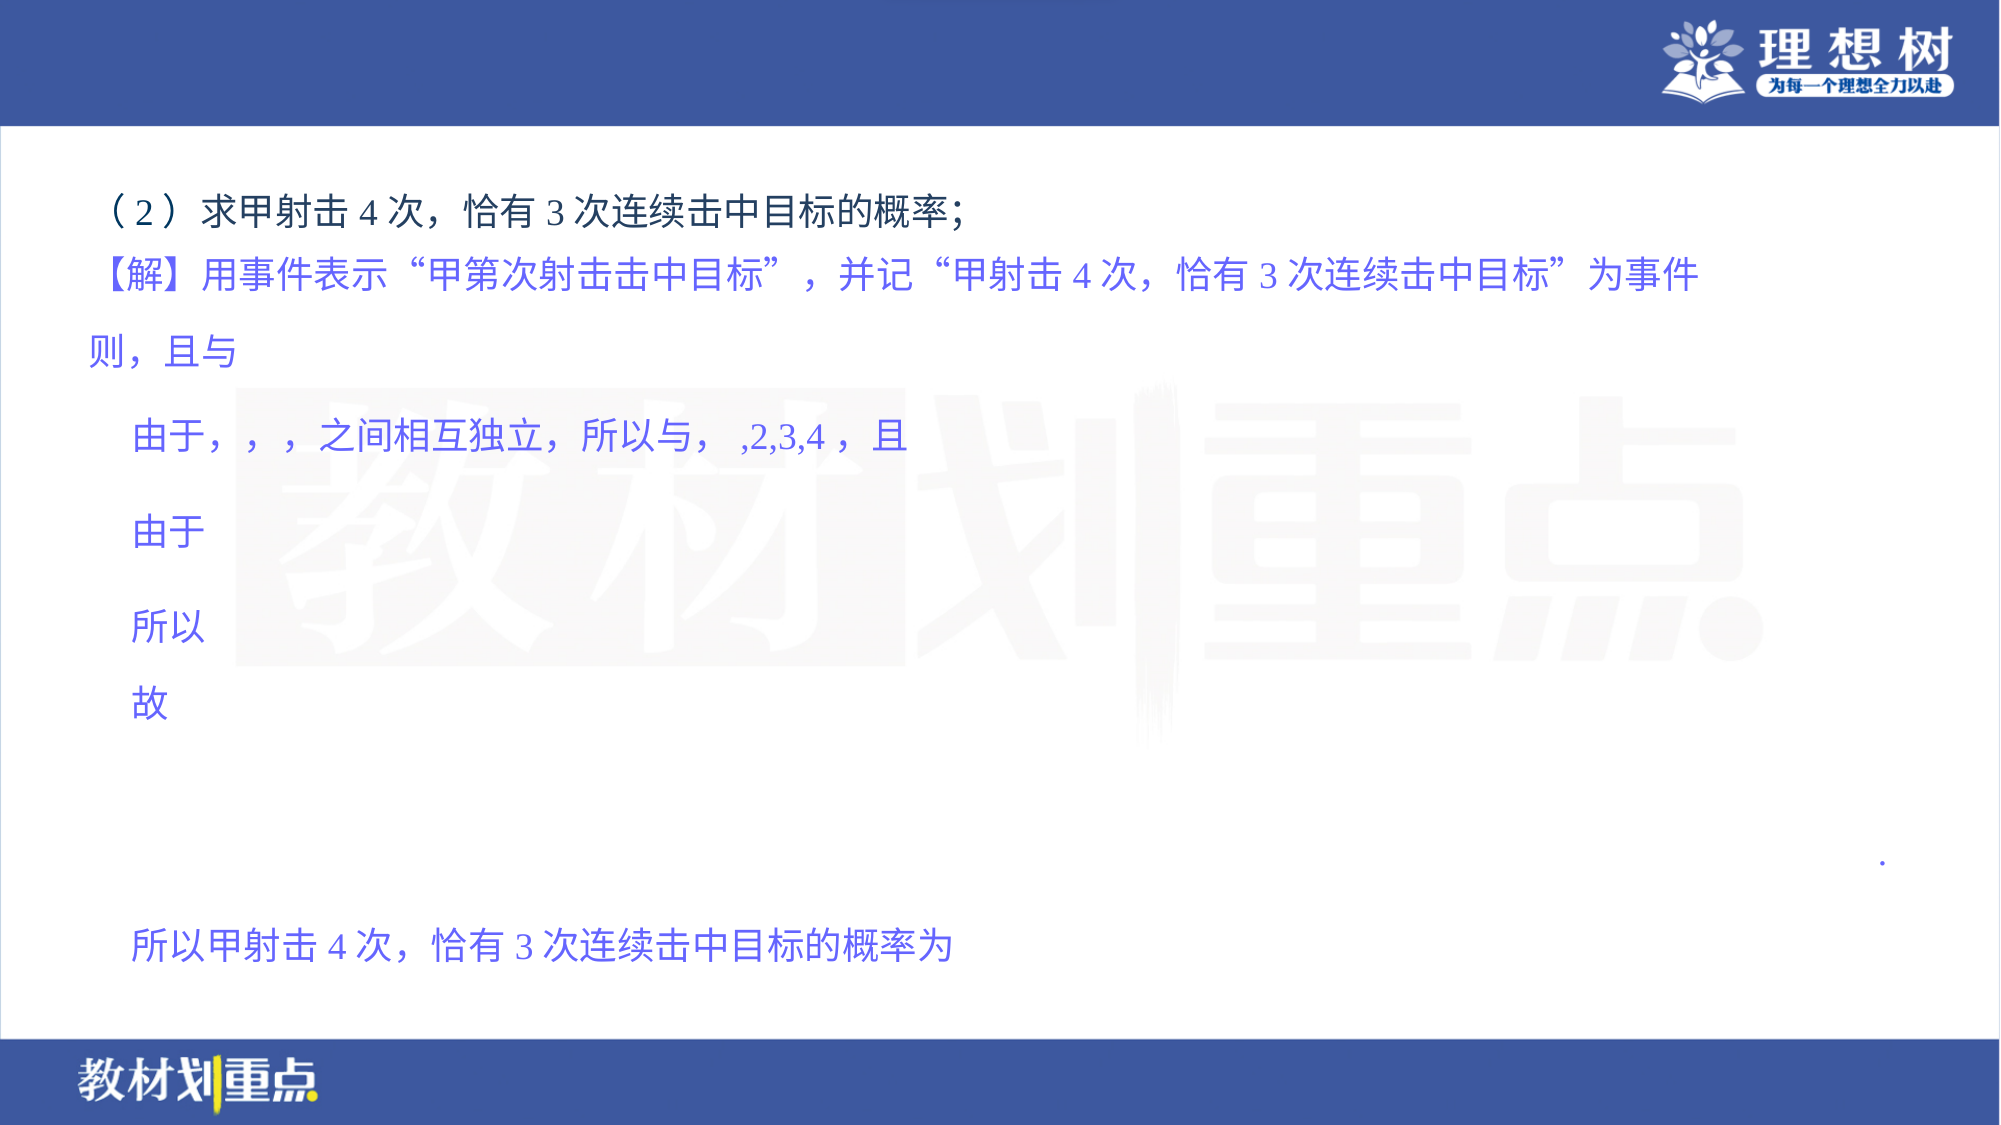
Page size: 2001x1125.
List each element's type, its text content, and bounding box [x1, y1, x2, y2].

picture [0, 0, 2000, 1125]
text_box （2）求甲射击4次，恰有3次连续击中目标的概率； [88, 166, 1911, 226]
